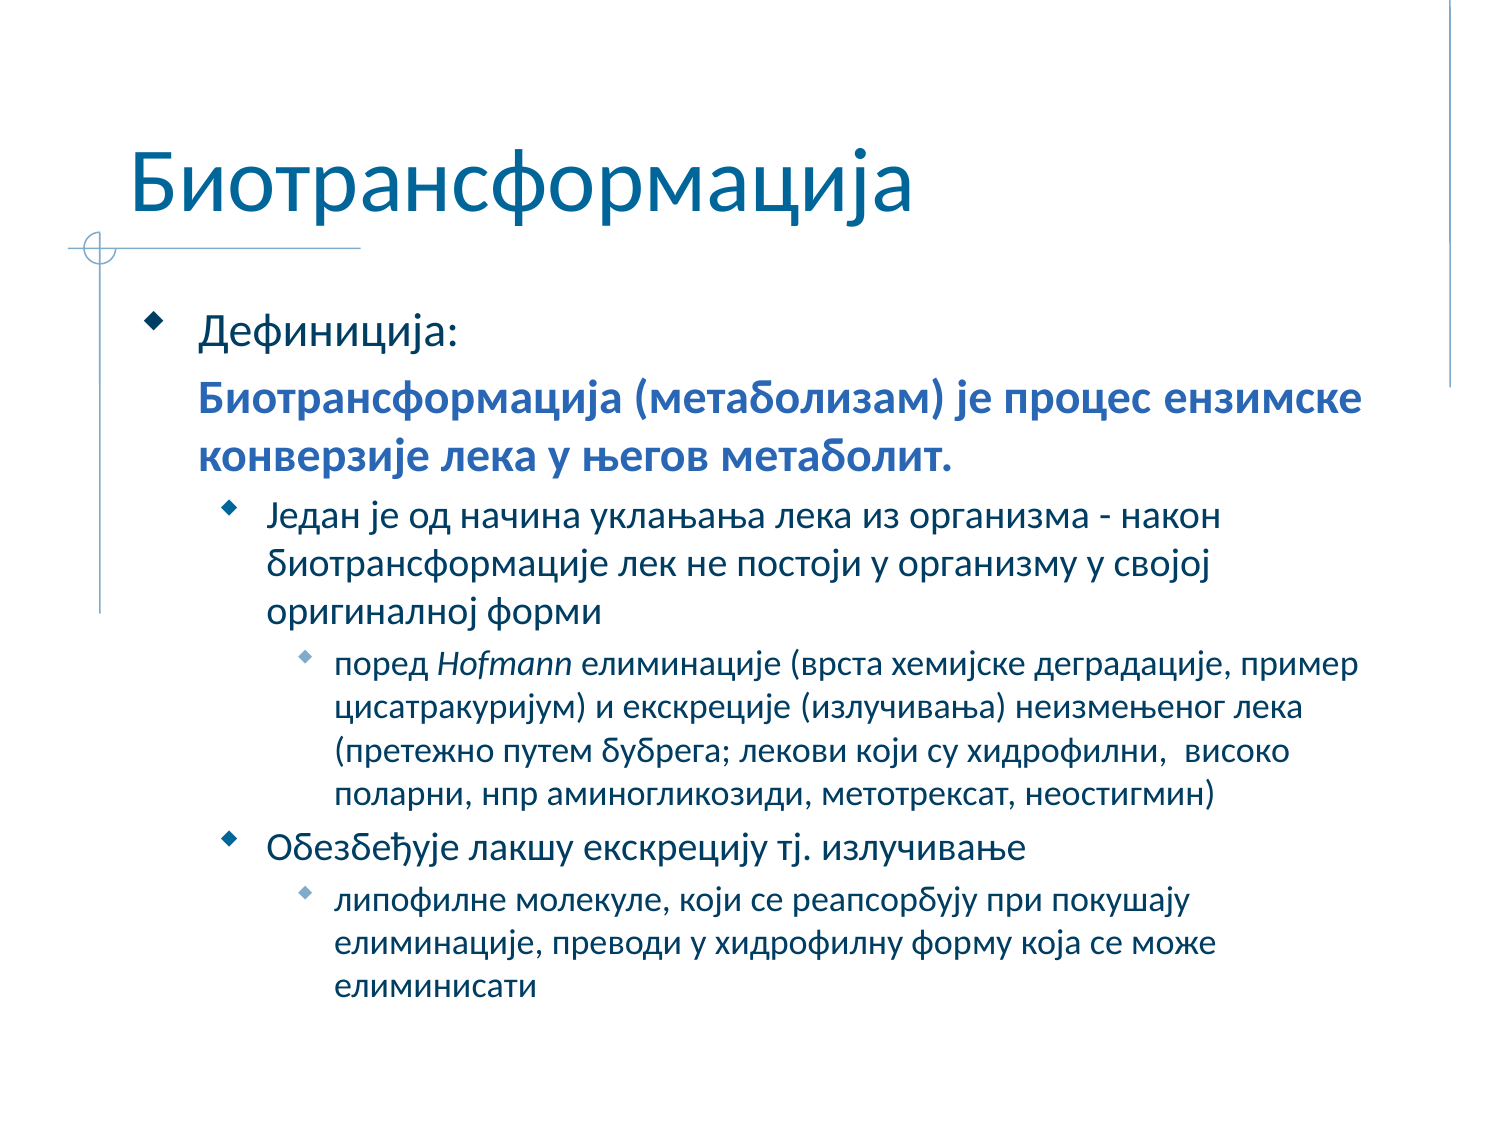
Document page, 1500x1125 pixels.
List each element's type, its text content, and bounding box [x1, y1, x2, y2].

title Биотрансформација [113, 49, 1436, 238]
list Дефиниција: Биотрансформација (метаболизам) је процес ензимске конверзије лека у његов метаболит. Један је од начина уклањања лека из организма - након биотрансформације лек не постоји у организму у својој оригиналној форми поред Hofmann елиминације (врста хемијске деградације, пример цисатракуријум) и екскреције (излучивања) неизмењеног лека (претежно путем бубрега; лекови који су хидрофилни, високо поларни, нпр аминогликозиди, метотрексат, неостигмин) Обезбеђује лакшу екскрецију тј. излучивање липофилне молекуле, који се реапсорбују при покушају елиминације, преводи у хидрофилну форму која се може елиминисати [124, 290, 1400, 1026]
